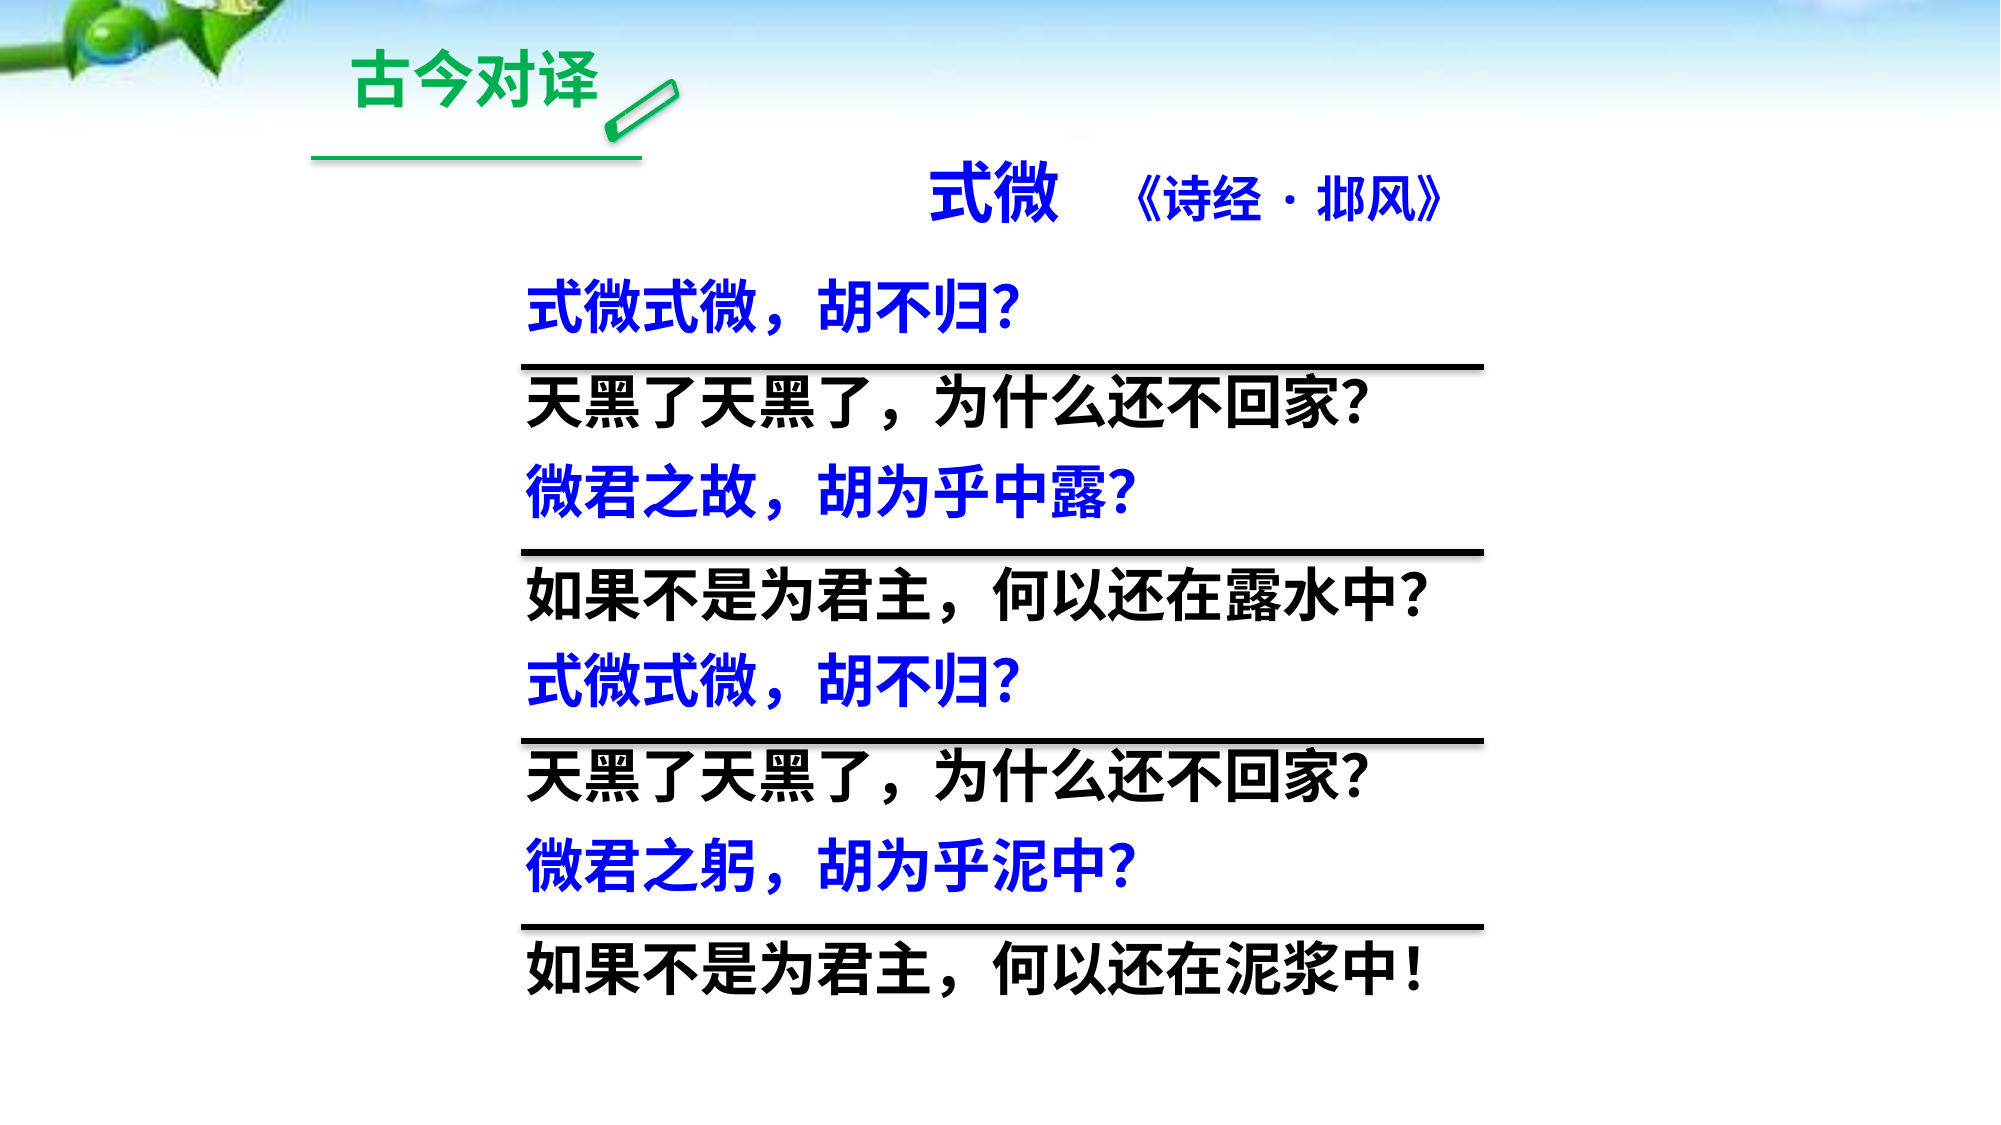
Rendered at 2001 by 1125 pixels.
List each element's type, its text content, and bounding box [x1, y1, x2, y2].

text_box 微君之躬，胡为乎泥中？ [510, 821, 1296, 907]
text_box 式微式微，胡不归？ [510, 262, 1213, 348]
text_box 式微式微，胡不归？ [510, 636, 1213, 722]
text_box 如果不是为君主，何以还在泥浆中！ [510, 924, 1485, 1010]
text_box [310, 32, 681, 159]
text_box 式微 [912, 143, 1088, 239]
text_box 天黑了天黑了，为什么还不回家？ [510, 357, 1426, 443]
text_box 微君之故，胡为乎中露？ [510, 447, 1296, 533]
text_box 天黑了天黑了，为什么还不回家？ [510, 731, 1426, 817]
text_box 如果不是为君主，何以还在露水中？ [510, 550, 1485, 636]
text_box 《诗经·邶风》 [1098, 159, 1491, 235]
picture [0, 0, 2001, 1125]
